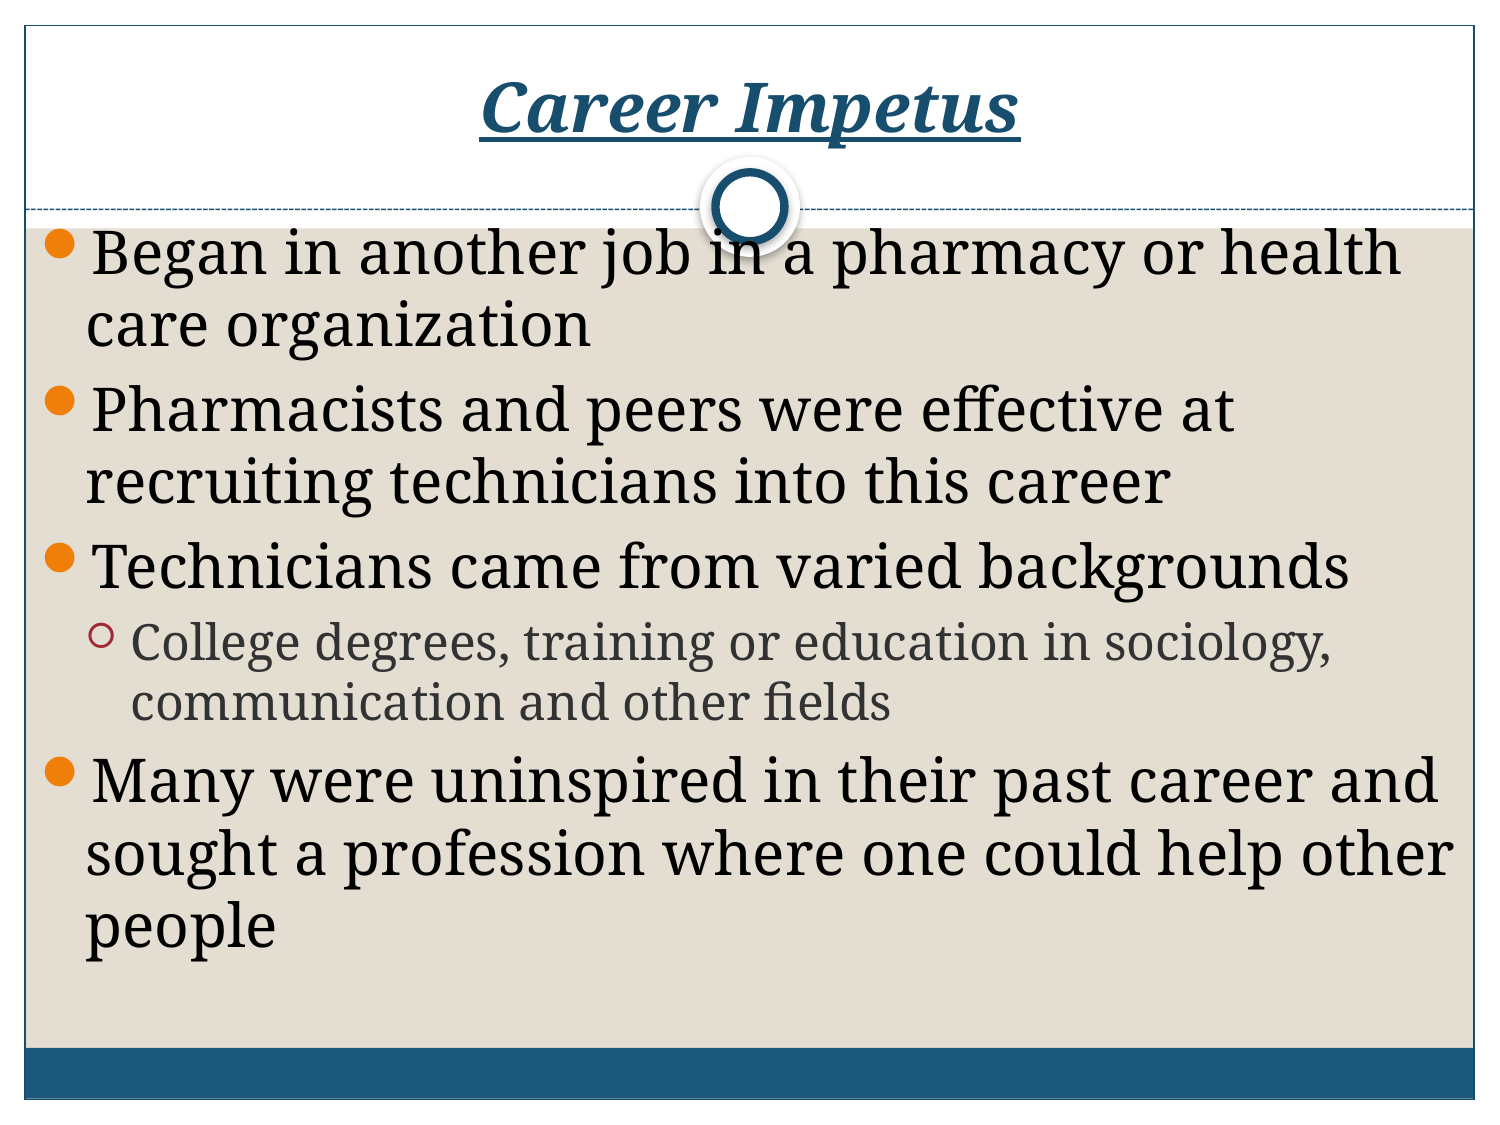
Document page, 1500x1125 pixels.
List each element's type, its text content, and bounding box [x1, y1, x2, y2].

list Began in another job in a pharmacy or health care organization Pharmacists and peers were effective at recruiting technicians into this career Technicians came from varied backgrounds College degrees, training or education in sociology, communication and other fields Many were uninspired in their past career and sought a profession where one could help other people [25, 206, 1500, 1059]
title Career Impetus [0, 0, 1500, 154]
